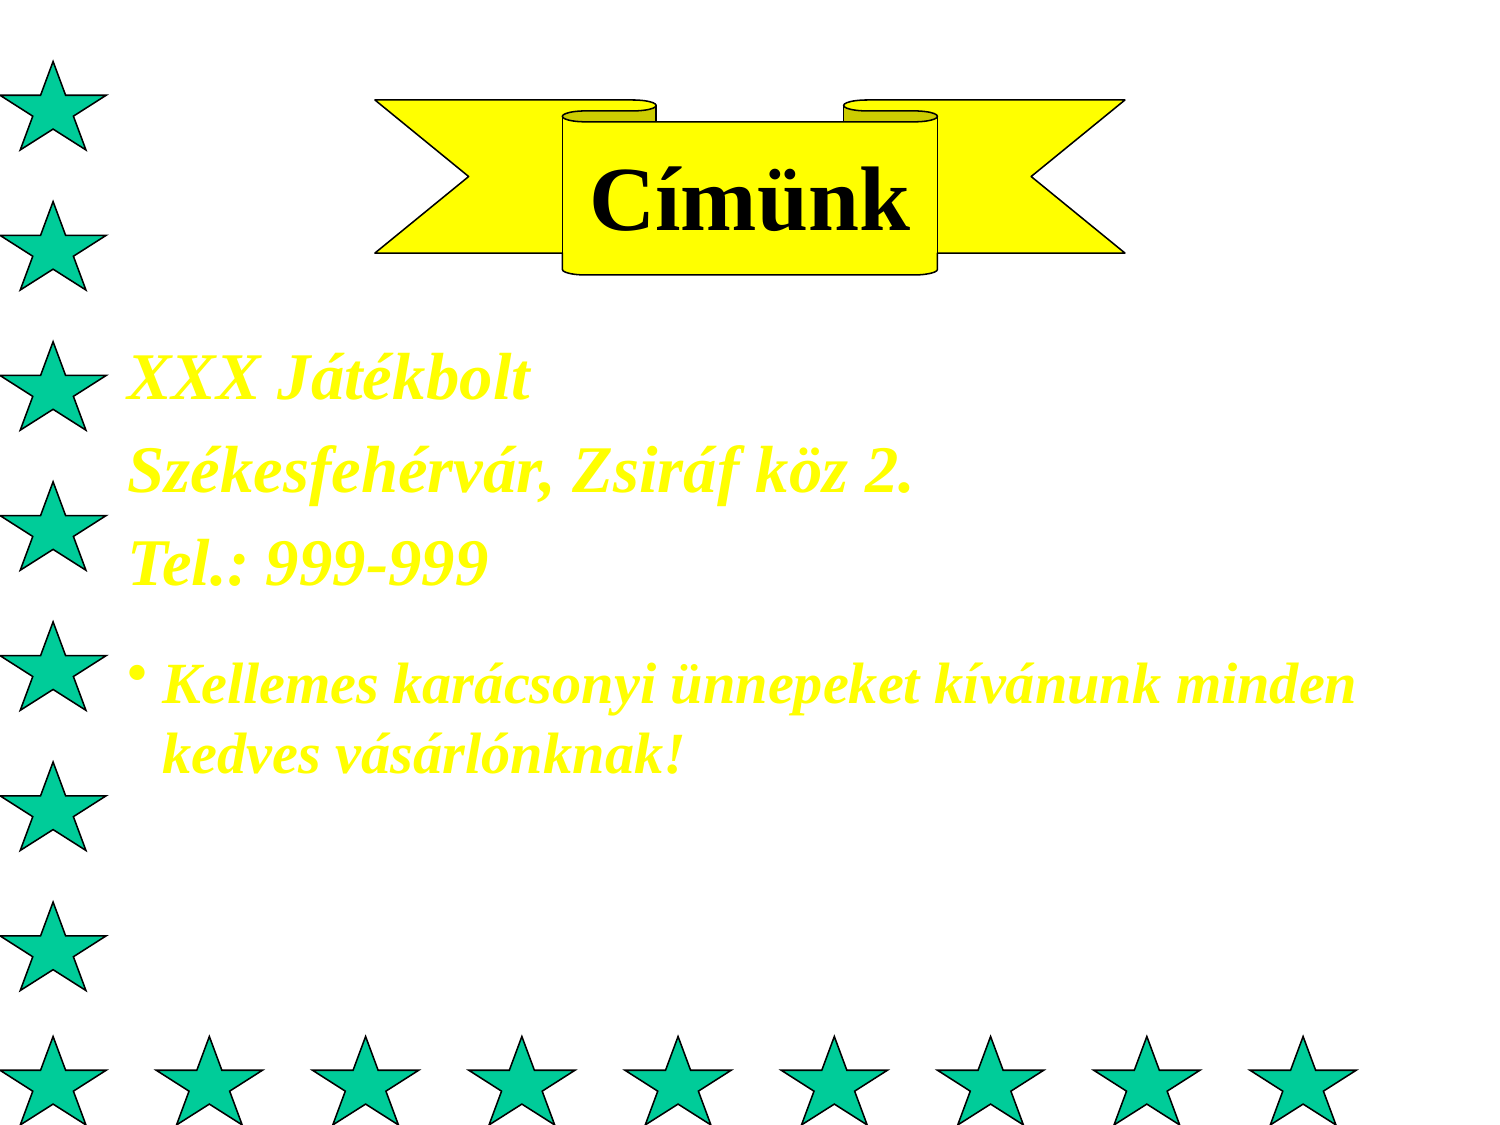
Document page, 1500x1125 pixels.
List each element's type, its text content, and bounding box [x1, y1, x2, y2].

text_box Kellemes karácsonyi ünnepeket kívánunk minden kedves vásárlónknak! [112, 637, 1388, 950]
list XXX Játékbolt Székesfehérvár, Zsiráf köz 2. Tel.: 999-999 [112, 324, 1388, 637]
title Címünk [112, 99, 1388, 288]
